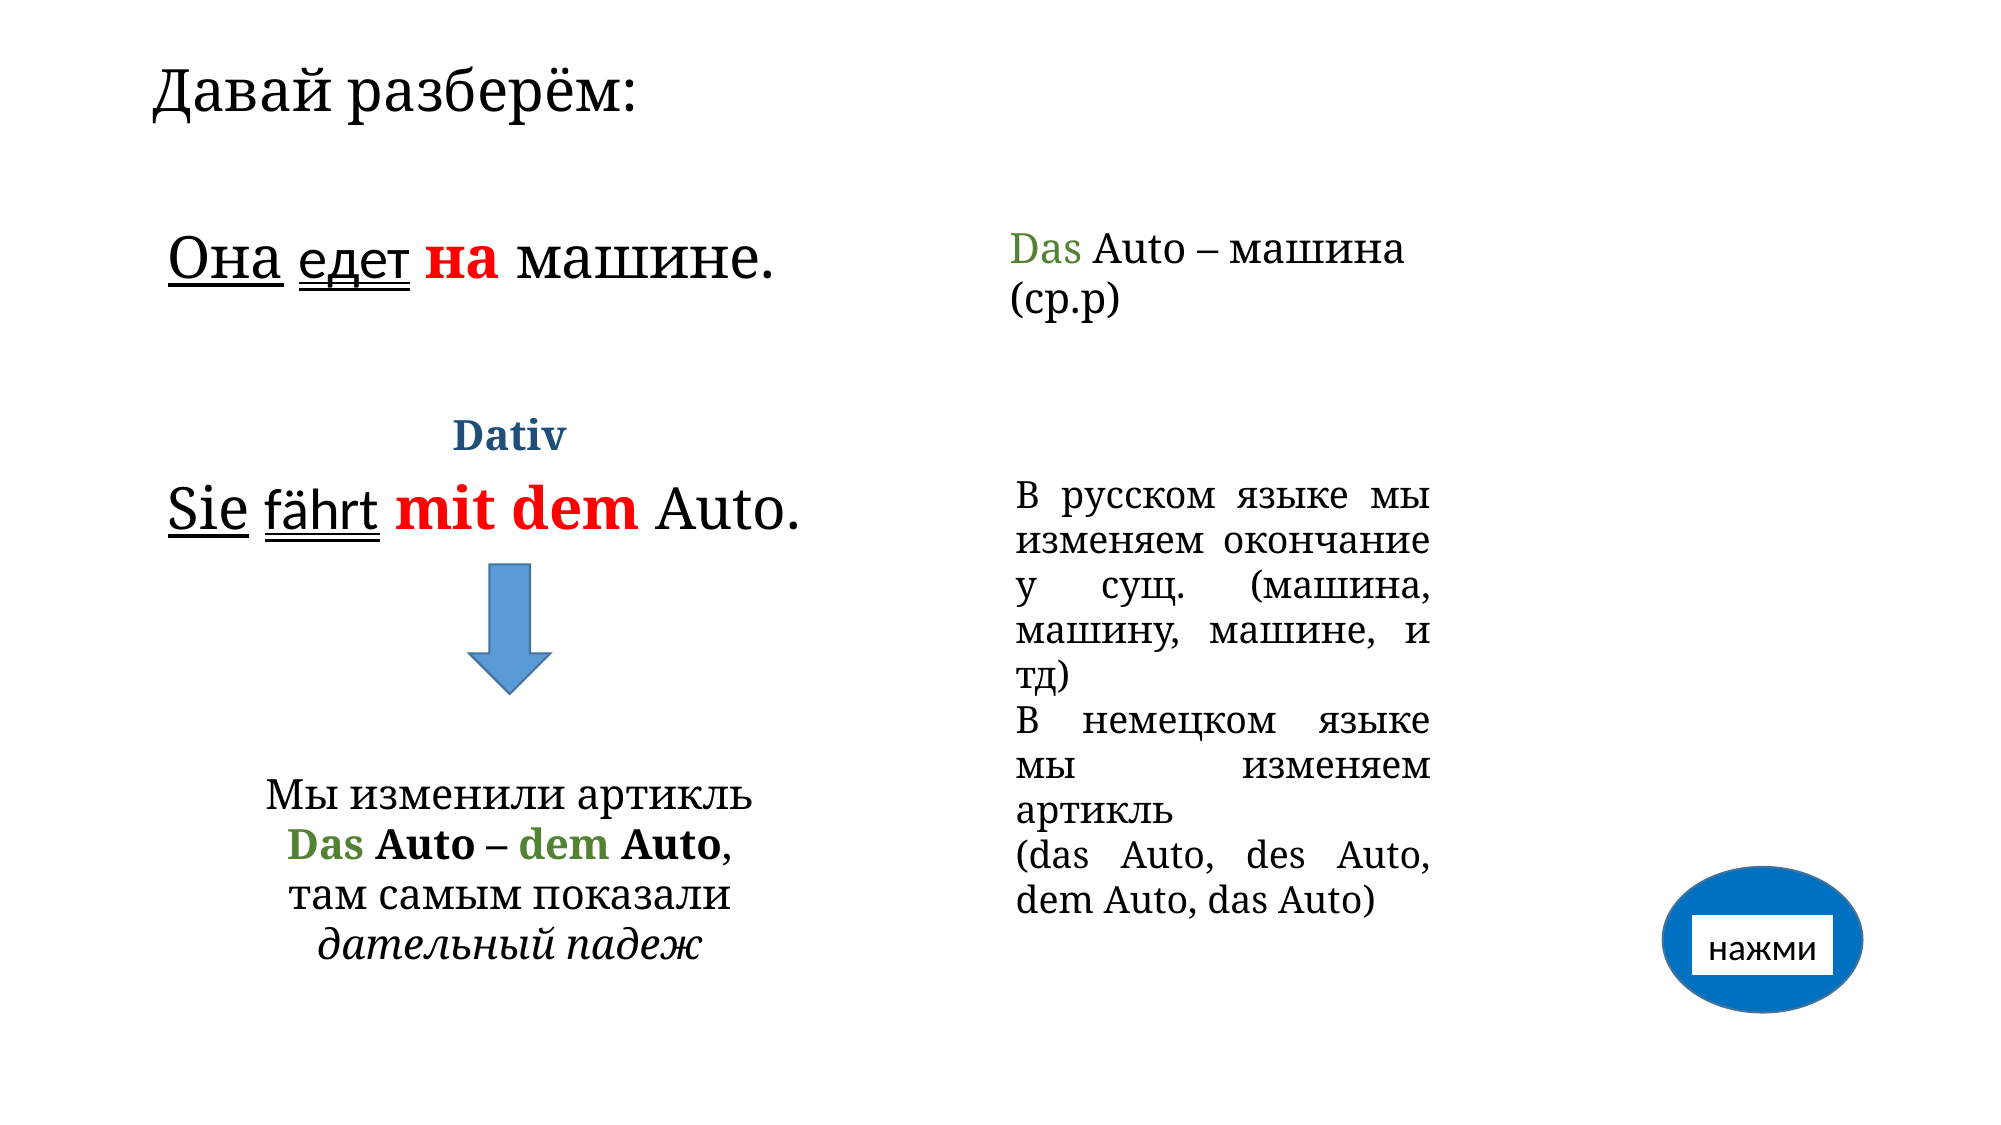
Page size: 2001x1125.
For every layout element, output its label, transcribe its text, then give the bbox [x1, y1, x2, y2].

text_box Das Auto – машина (ср.р) [994, 213, 1500, 329]
text_box [1661, 865, 1864, 1014]
text_box В русском языке мы изменяем окончание у сущ. (машина, машину, машине, и тд) В немецком языке мы изменяем артикль (das Auto, des Auto, dem Auto, das Auto) [1000, 464, 1446, 929]
text_box [466, 563, 553, 696]
list Давай разберём: Она едет на машине. Sie fährt mit dem Auto. [137, 53, 1863, 565]
text_box Мы изменили артикль Das Auto – dem Auto, там самым показали дательный падеж [249, 760, 771, 975]
text_box Dativ [381, 401, 639, 466]
text_box нажми [1692, 915, 1833, 975]
